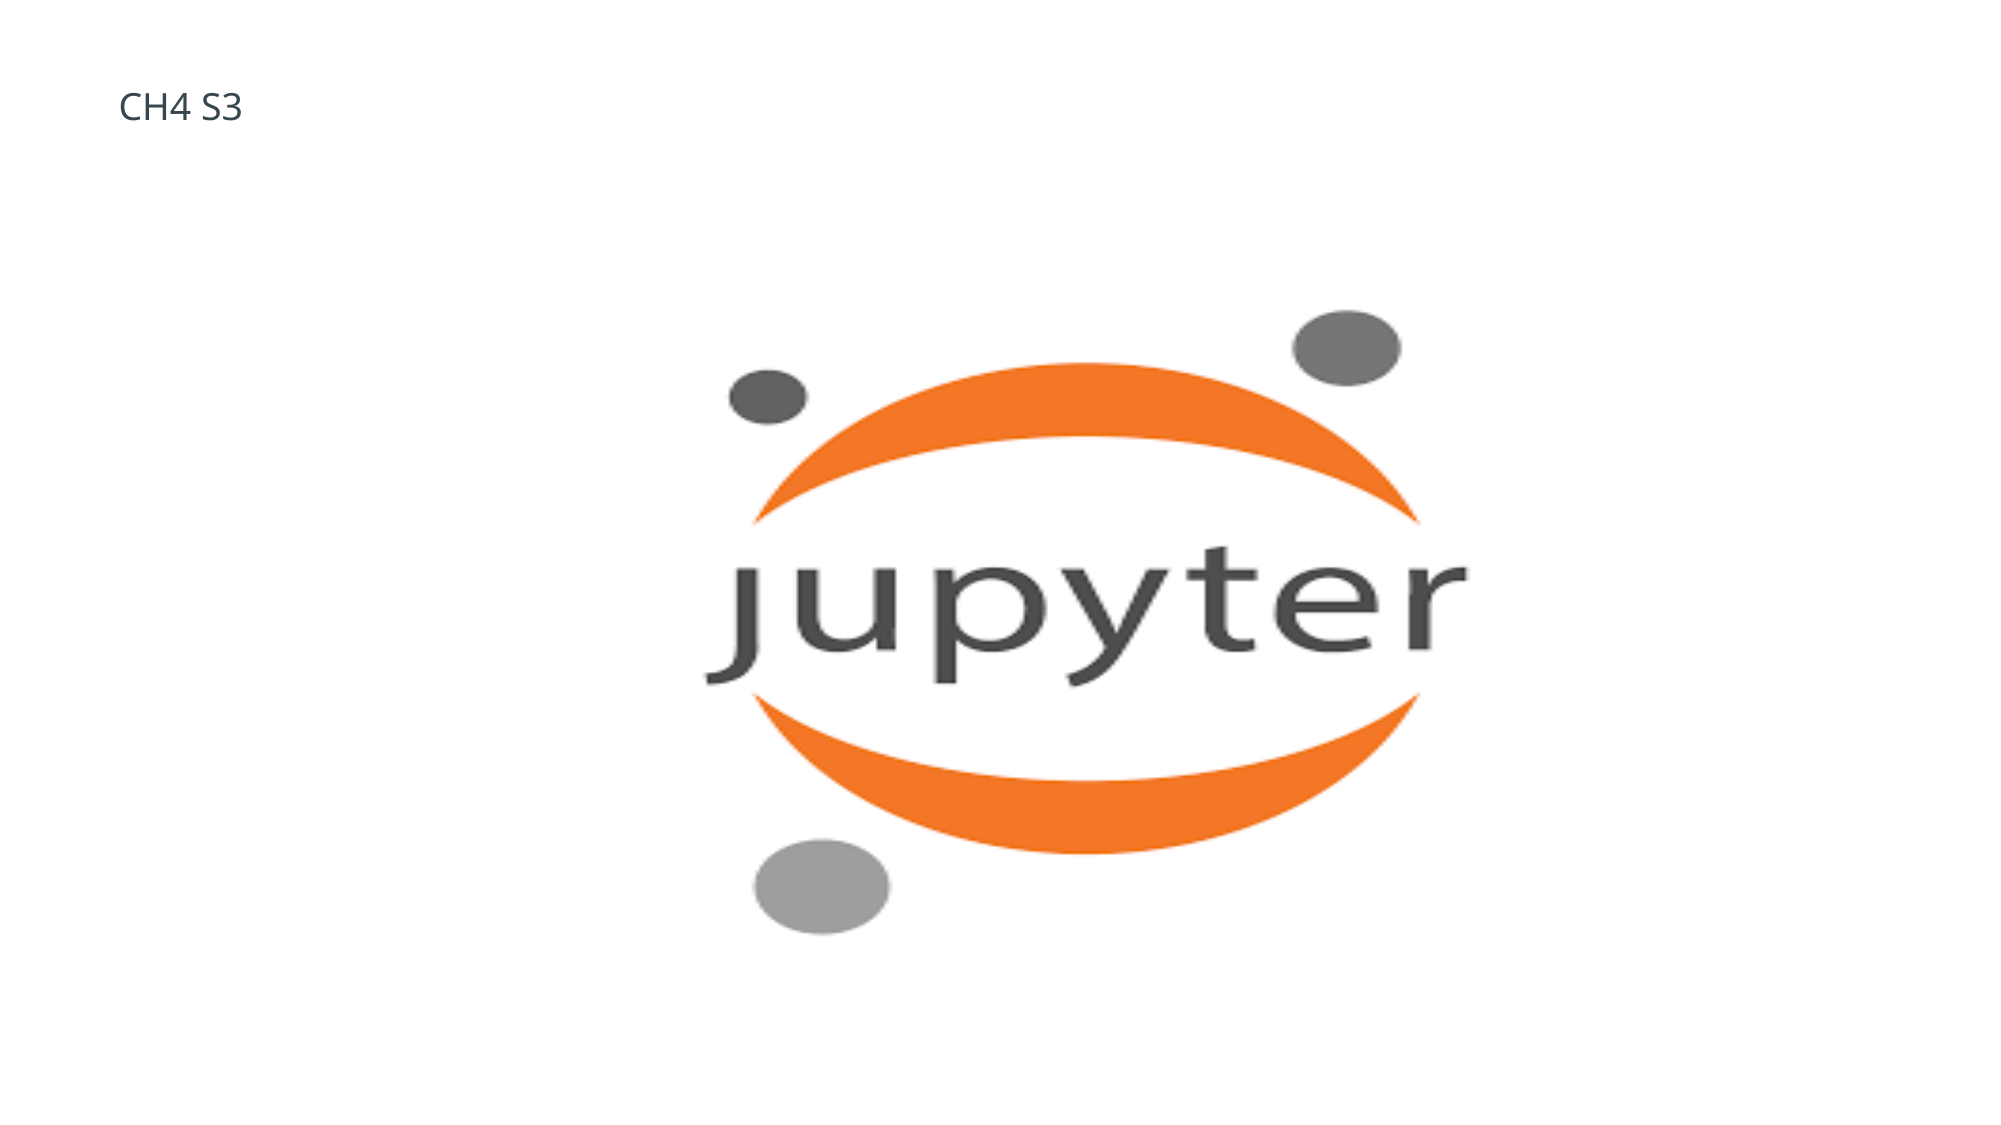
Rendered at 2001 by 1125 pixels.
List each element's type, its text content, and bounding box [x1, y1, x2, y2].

text_box CH4 S3 [103, 75, 1103, 135]
picture [697, 302, 1482, 939]
